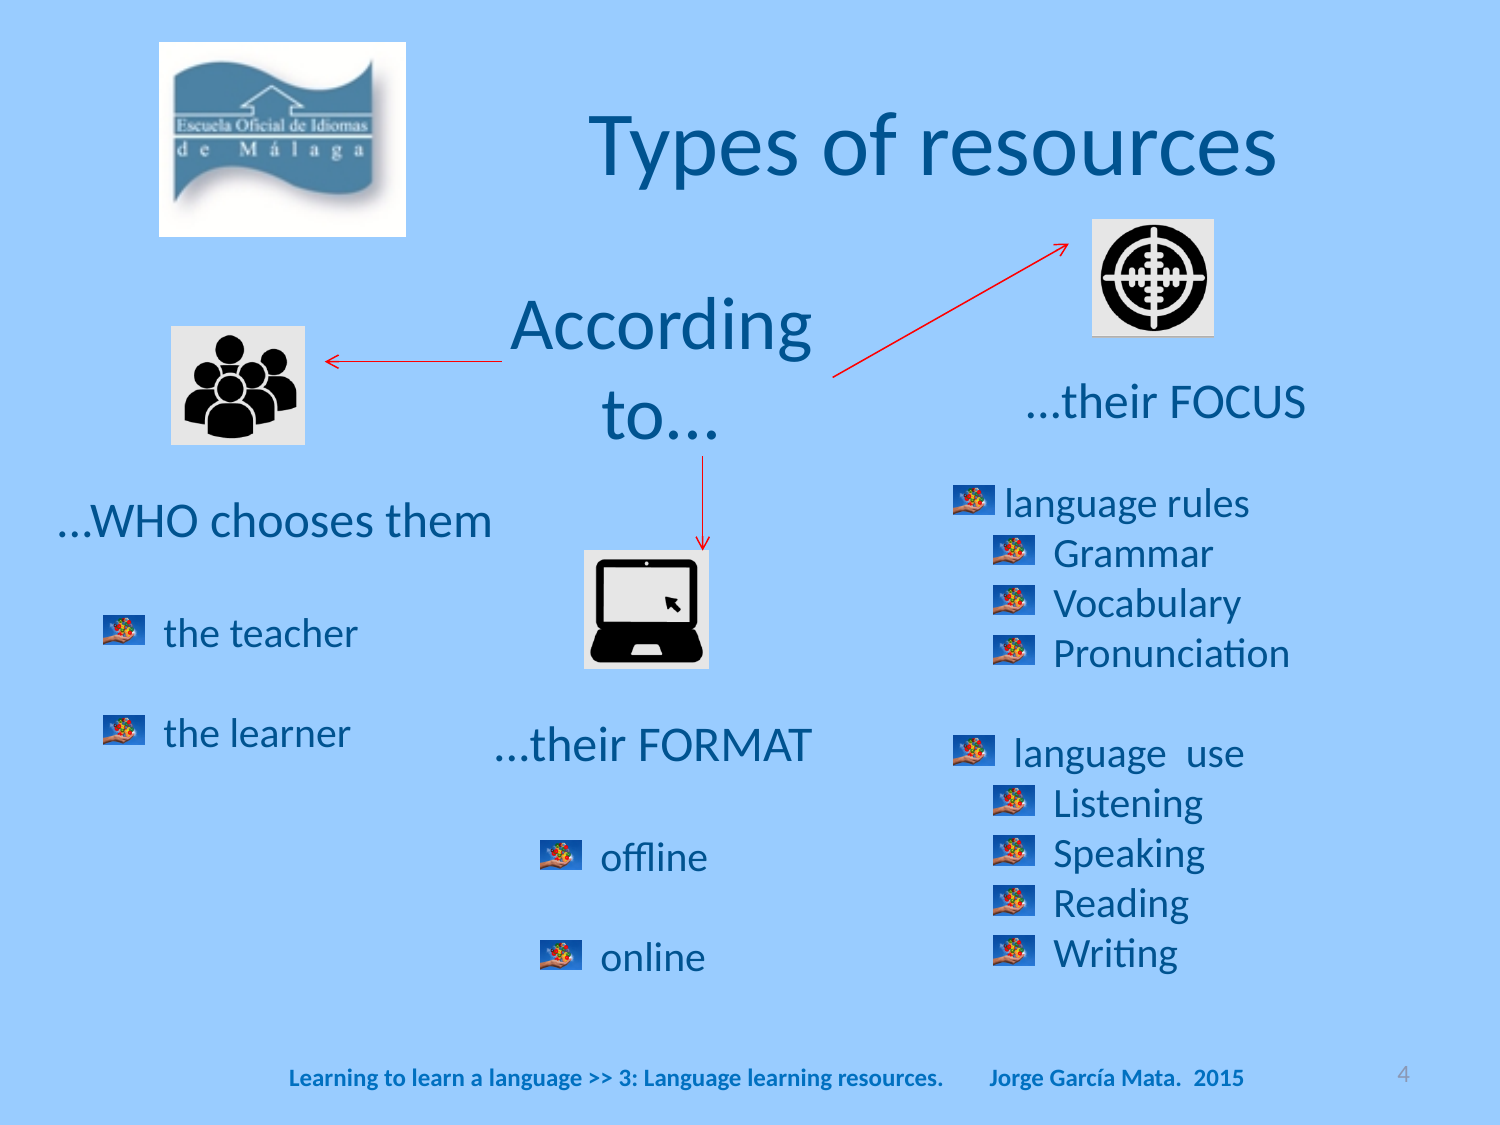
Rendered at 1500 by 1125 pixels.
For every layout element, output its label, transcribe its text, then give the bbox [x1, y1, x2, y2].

picture [953, 735, 995, 766]
text_box ...WHO chooses them [41, 479, 526, 555]
picture [993, 785, 1035, 816]
footer Learning to learn a language >> 3: Language learning resources. Jorge García Mata. 2015 [218, 1058, 1074, 1094]
picture [993, 885, 1035, 916]
picture [540, 940, 582, 970]
title Types of resources [442, 45, 1425, 233]
text_box According to... [490, 267, 833, 462]
picture [103, 715, 145, 745]
picture [584, 550, 710, 669]
picture [993, 635, 1035, 665]
picture [993, 585, 1035, 615]
picture [953, 485, 995, 515]
picture [540, 840, 582, 870]
text_box ...their FORMAT [478, 704, 845, 779]
picture [1092, 219, 1215, 339]
picture [103, 615, 145, 645]
text_box the teacher the learner [88, 597, 443, 763]
text_box language rules Grammar Vocabulary Pronunciation language use Listening Speaking Reading Writing [938, 468, 1453, 1033]
picture [993, 835, 1035, 866]
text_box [832, 243, 1070, 378]
picture [993, 935, 1035, 966]
text_box offline online [525, 822, 880, 988]
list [159, 42, 406, 237]
text_box ...their FOCUS [1009, 361, 1341, 437]
picture [993, 535, 1035, 565]
picture [170, 325, 306, 445]
slide_number 4 [1074, 1042, 1425, 1103]
